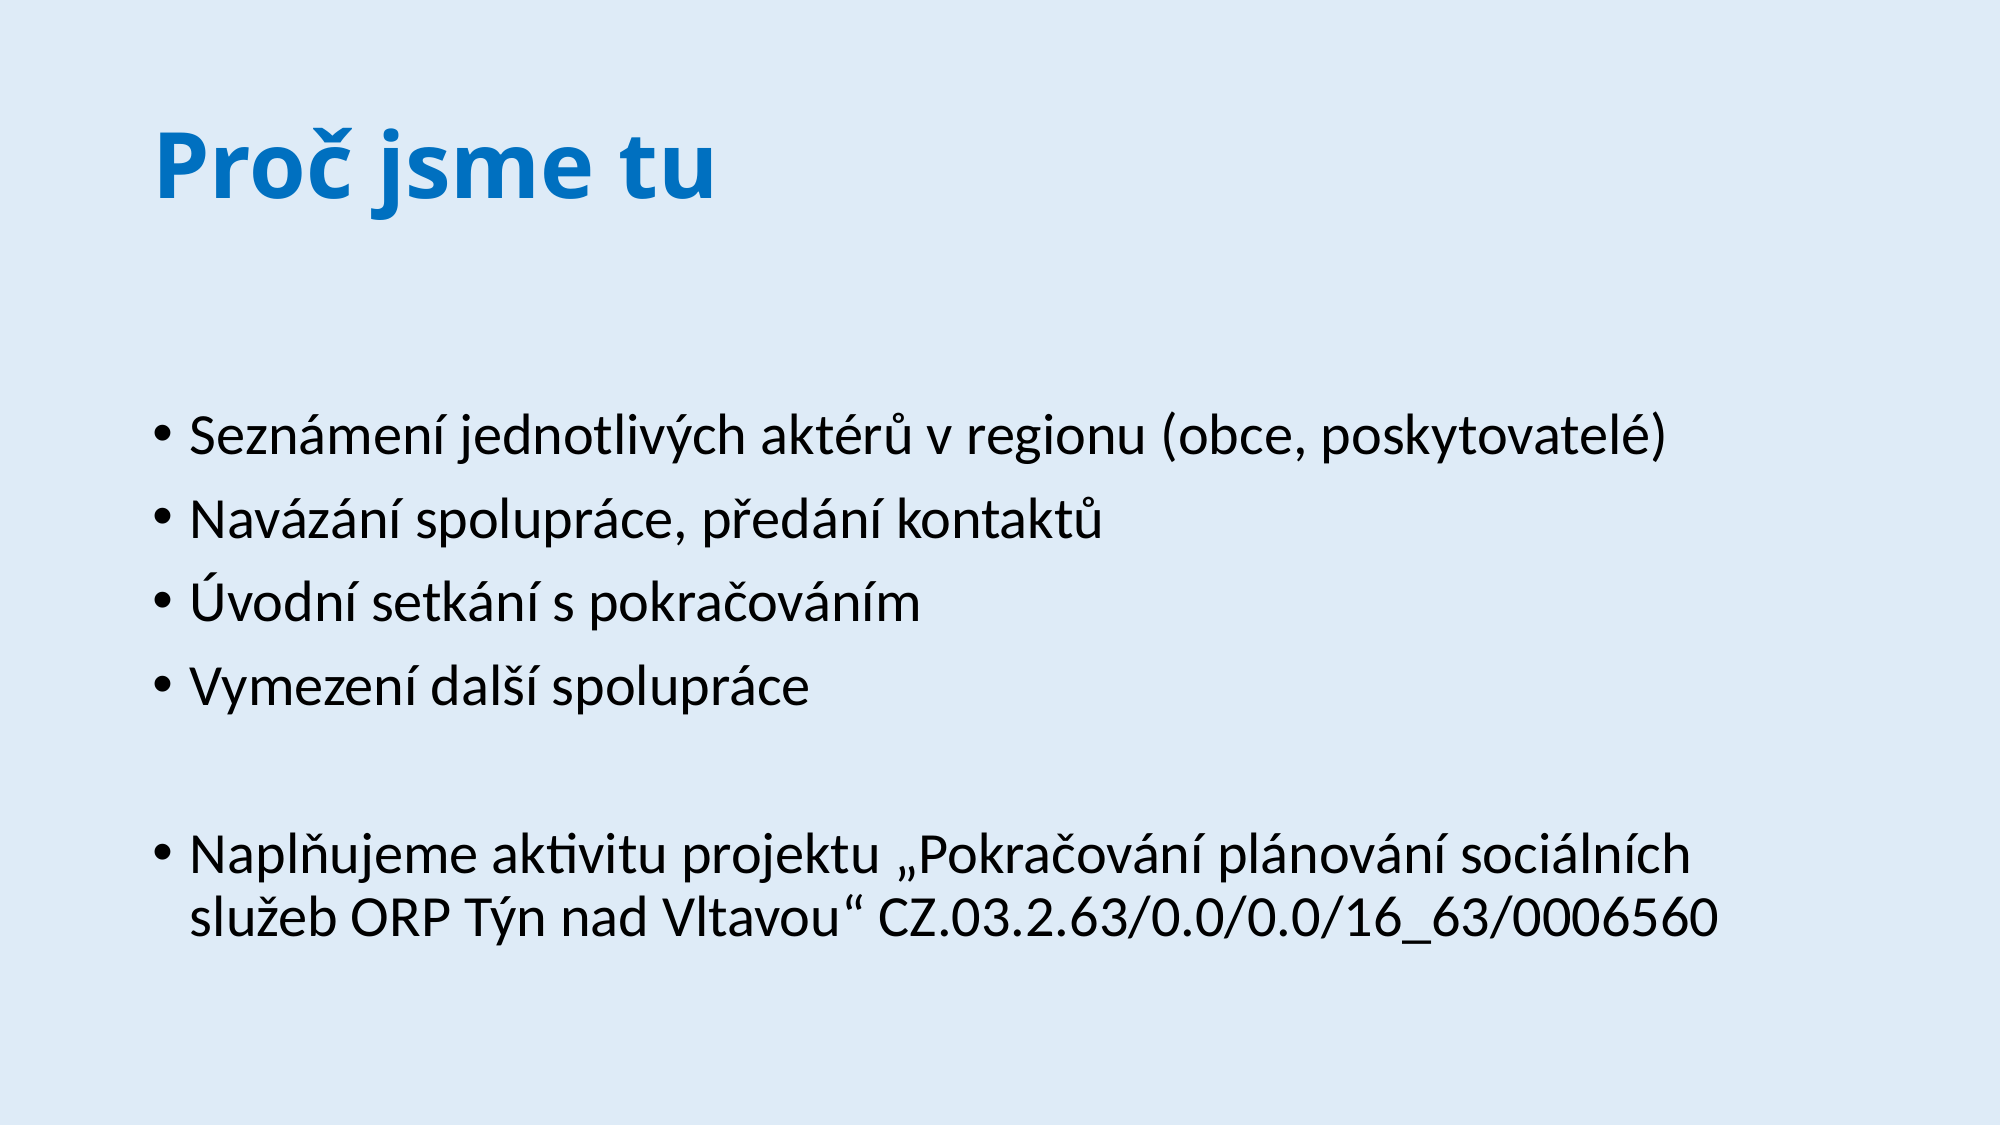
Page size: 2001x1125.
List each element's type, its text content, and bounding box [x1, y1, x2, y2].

list Seznámení jednotlivých aktérů v regionu (obce, poskytovatelé) Navázání spolupráce, předání kontaktů Úvodní setkání s pokračováním Vymezení další spolupráce Naplňujeme aktivitu projektu „Pokračování plánování sociálních služeb ORP Týn nad Vltavou“ CZ.03.2.63/0.0/0.0/16_63/0006560 [137, 396, 1863, 1014]
title Proč jsme tu [137, 59, 1863, 278]
